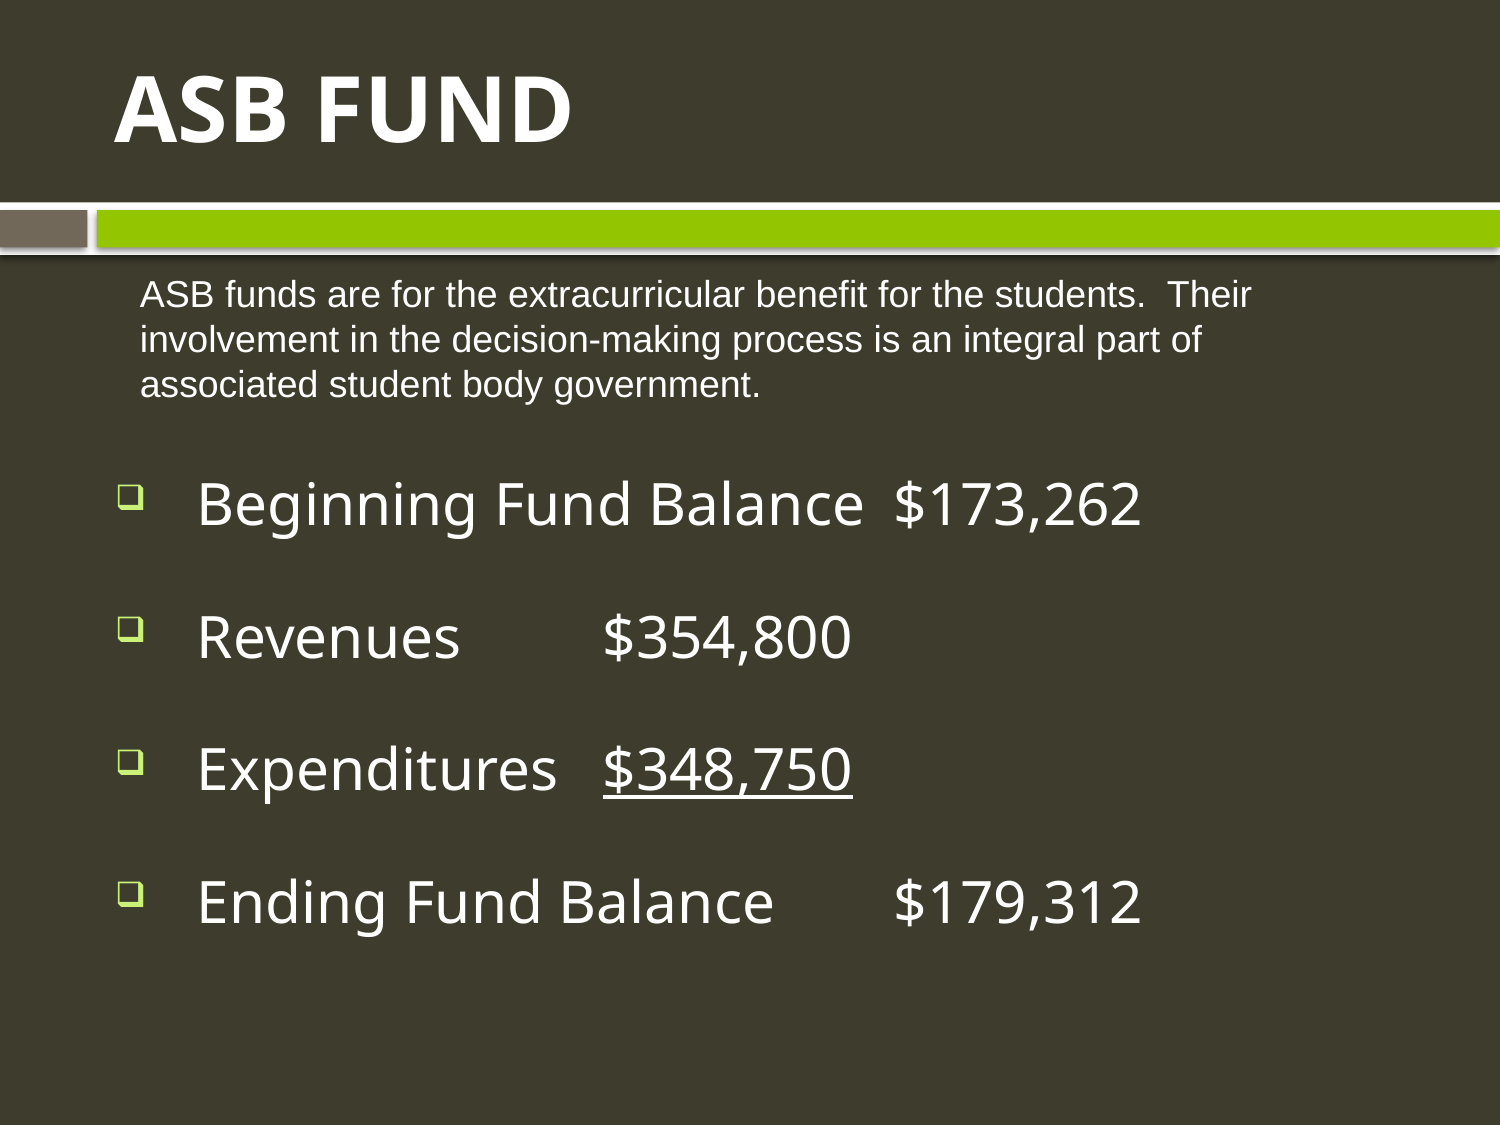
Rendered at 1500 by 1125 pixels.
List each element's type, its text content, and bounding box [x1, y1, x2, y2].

text_box ASB funds are for the extracurricular benefit for the students. Their involvement in the decision-making process is an integral part of associated student body government. [124, 262, 1388, 413]
list Beginning Fund Balance $173,262 Revenues $354,800 Expenditures $348,750 Ending Fund Balance $179,312 [100, 375, 1375, 1000]
title ASB FUND [99, 24, 1438, 188]
